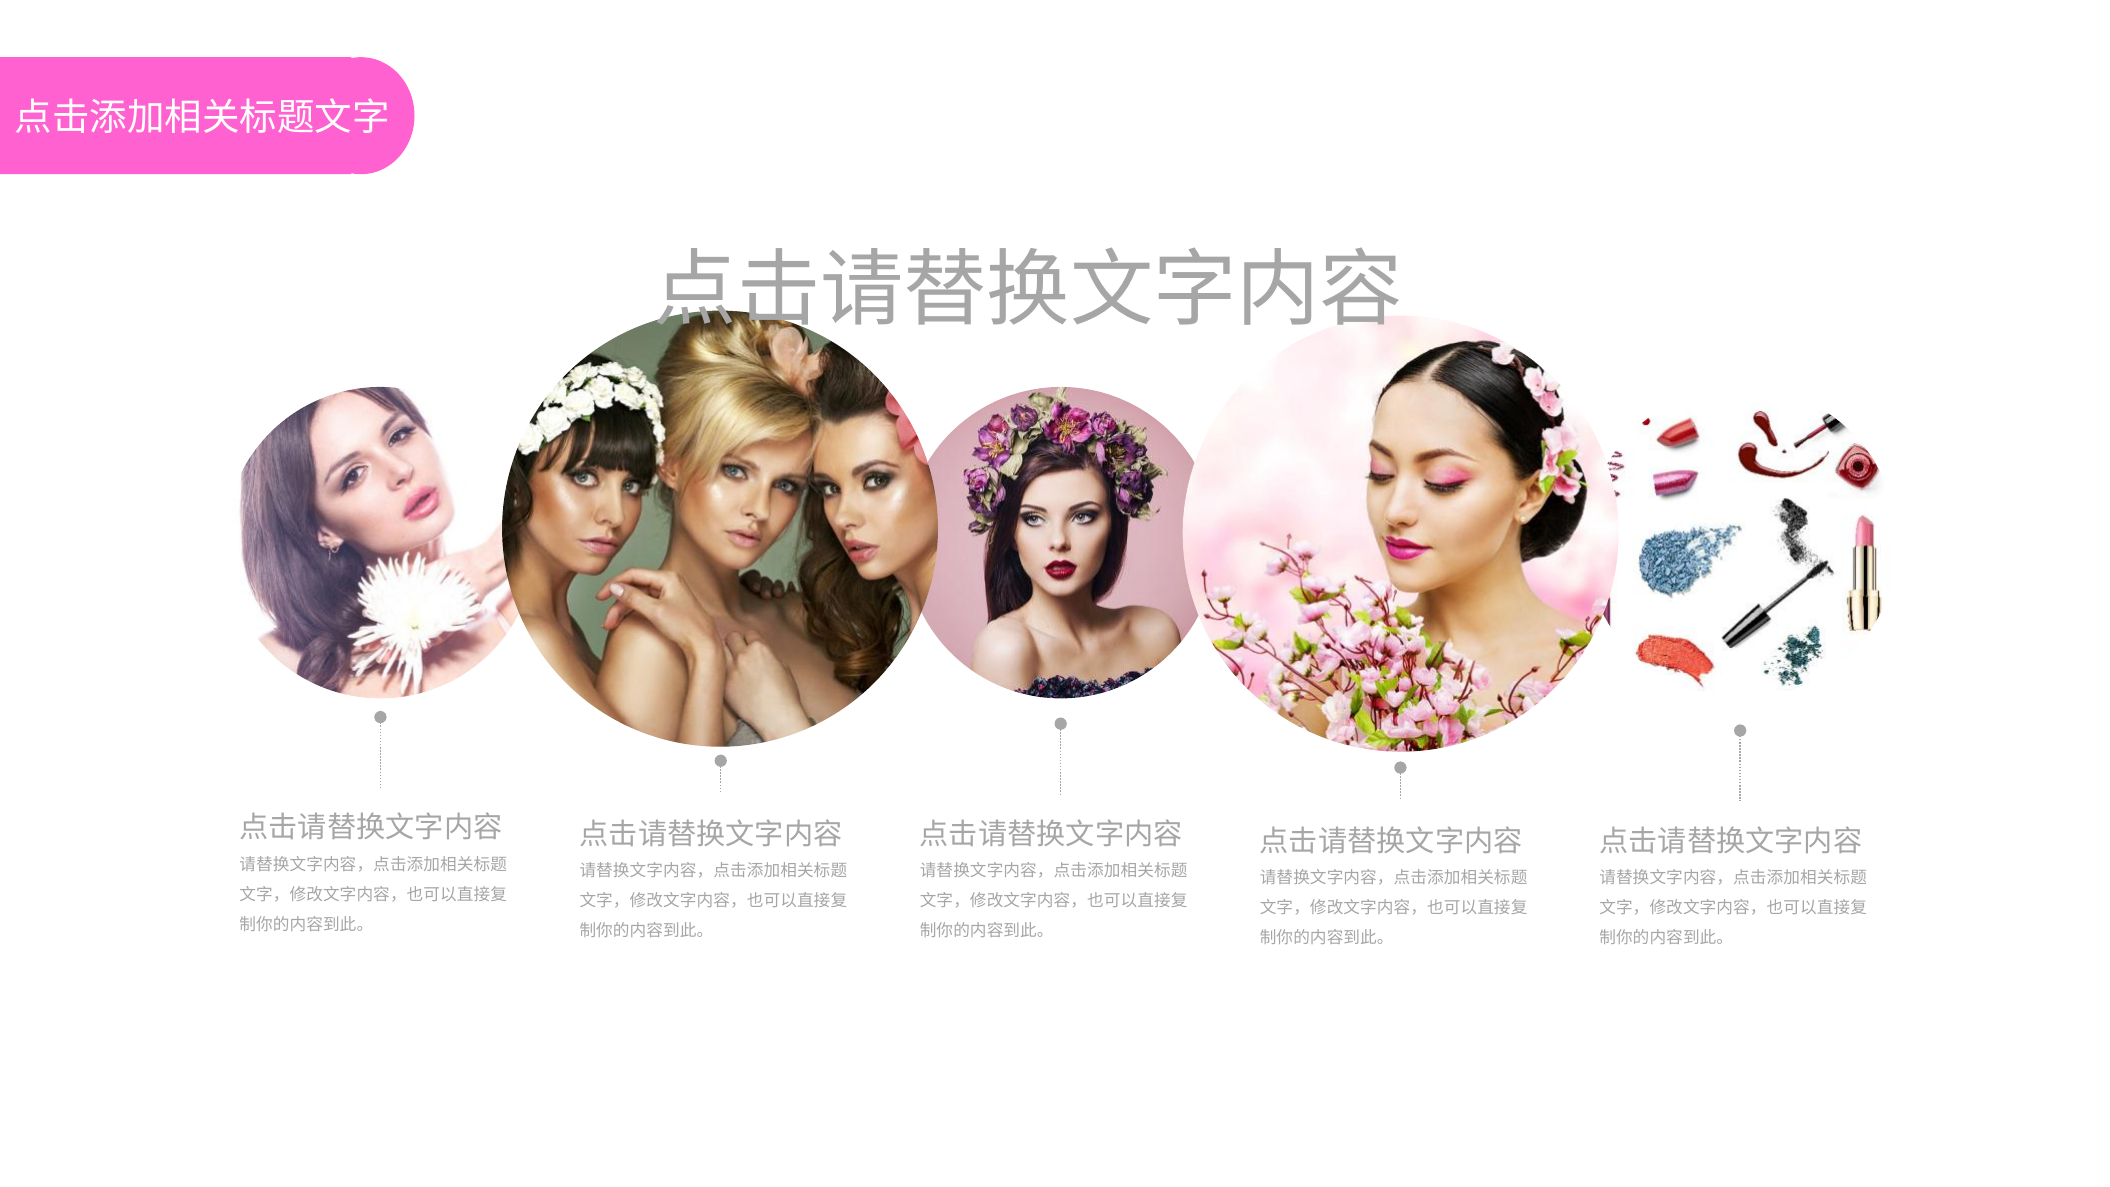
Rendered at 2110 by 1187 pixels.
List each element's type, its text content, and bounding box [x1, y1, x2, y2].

text_box 点击请替换文字内容 请替换文字内容，点击添加相关标题文字，修改文字内容，也可以直接复制你的内容到此。 [564, 787, 877, 950]
text_box 点击请替换文字内容 请替换文字内容，点击添加相关标题文字，修改文字内容，也可以直接复制你的内容到此。 [1584, 794, 1897, 957]
text_box 点击添加相关标题文字 [0, 85, 415, 146]
text_box [501, 325, 940, 748]
text_box 点击请替换文字内容 请替换文字内容，点击添加相关标题文字，修改文字内容，也可以直接复制你的内容到此。 [1244, 794, 1557, 957]
text_box [1181, 326, 1620, 753]
text_box 点击请替换文字内容 [639, 178, 1471, 343]
text_box [922, 385, 1198, 700]
text_box [1604, 385, 1899, 700]
text_box 点击请替换文字内容 请替换文字内容，点击添加相关标题文字，修改文字内容，也可以直接复制你的内容到此。 [904, 787, 1217, 950]
text_box [223, 385, 519, 700]
text_box 点击请替换文字内容 请替换文字内容，点击添加相关标题文字，修改文字内容，也可以直接复制你的内容到此。 [224, 781, 537, 944]
